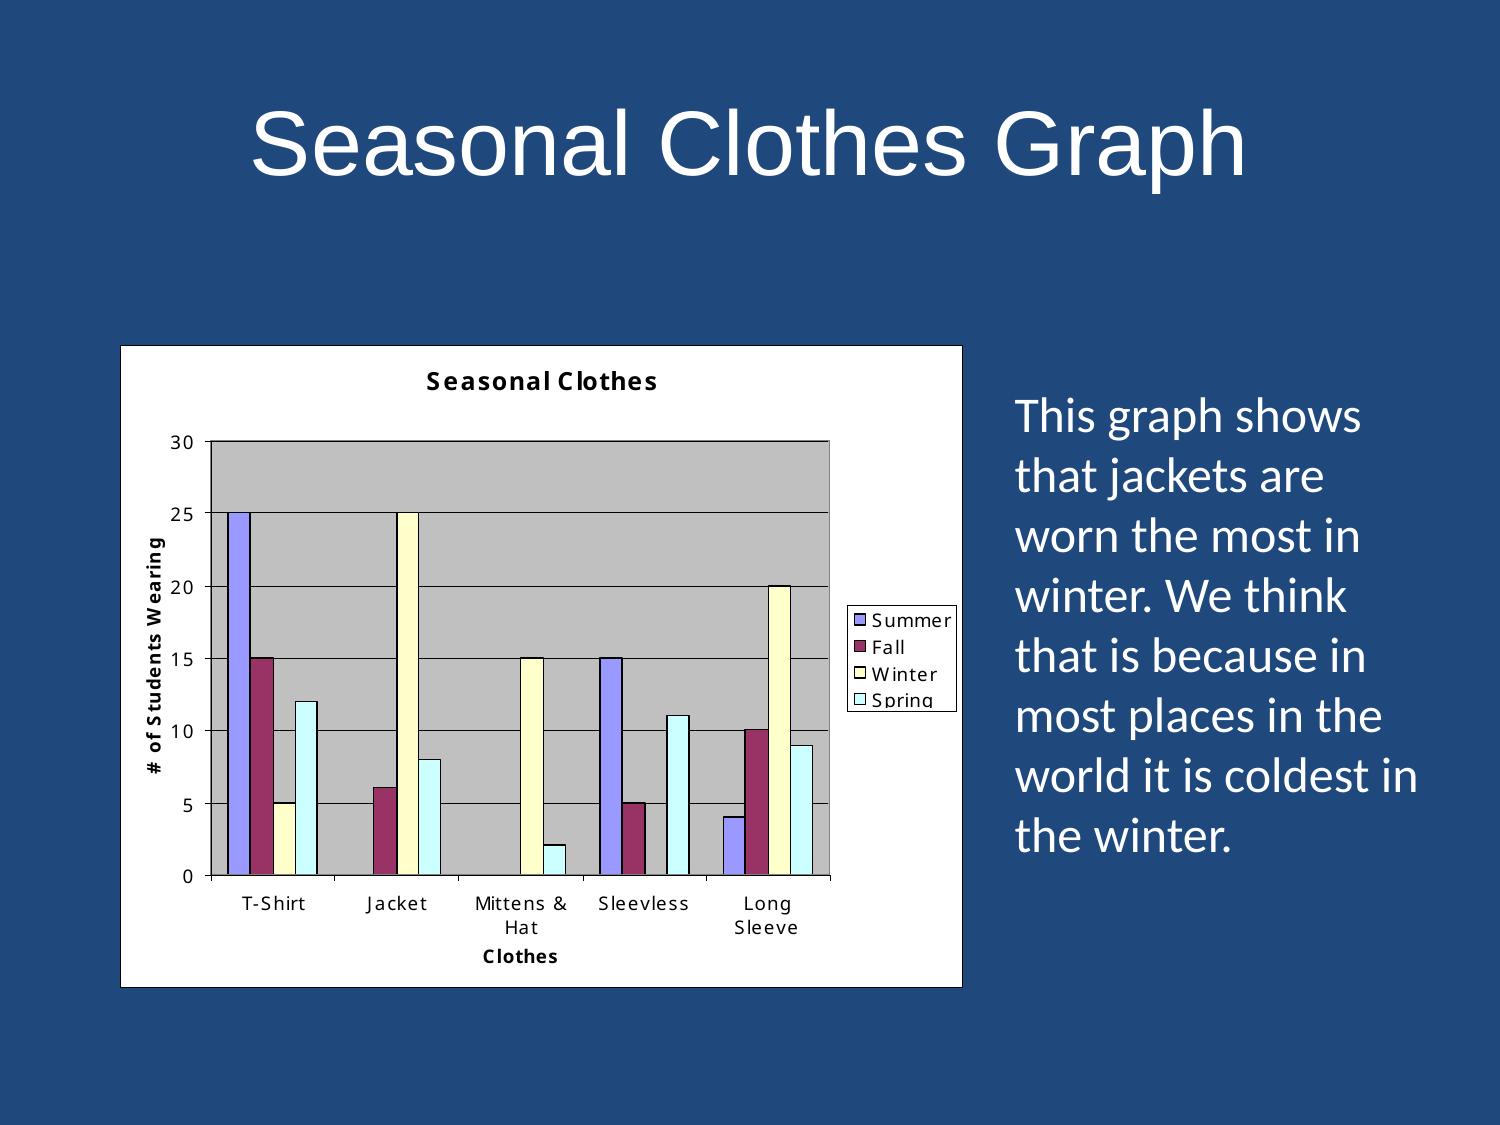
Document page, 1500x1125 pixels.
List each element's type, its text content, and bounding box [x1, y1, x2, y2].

text_box This graph shows that jackets are worn the most in winter. We think that is because in most places in the world it is coldest in the winter. [999, 374, 1438, 870]
title Seasonal Clothes Graph [75, 45, 1425, 233]
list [112, 337, 973, 996]
